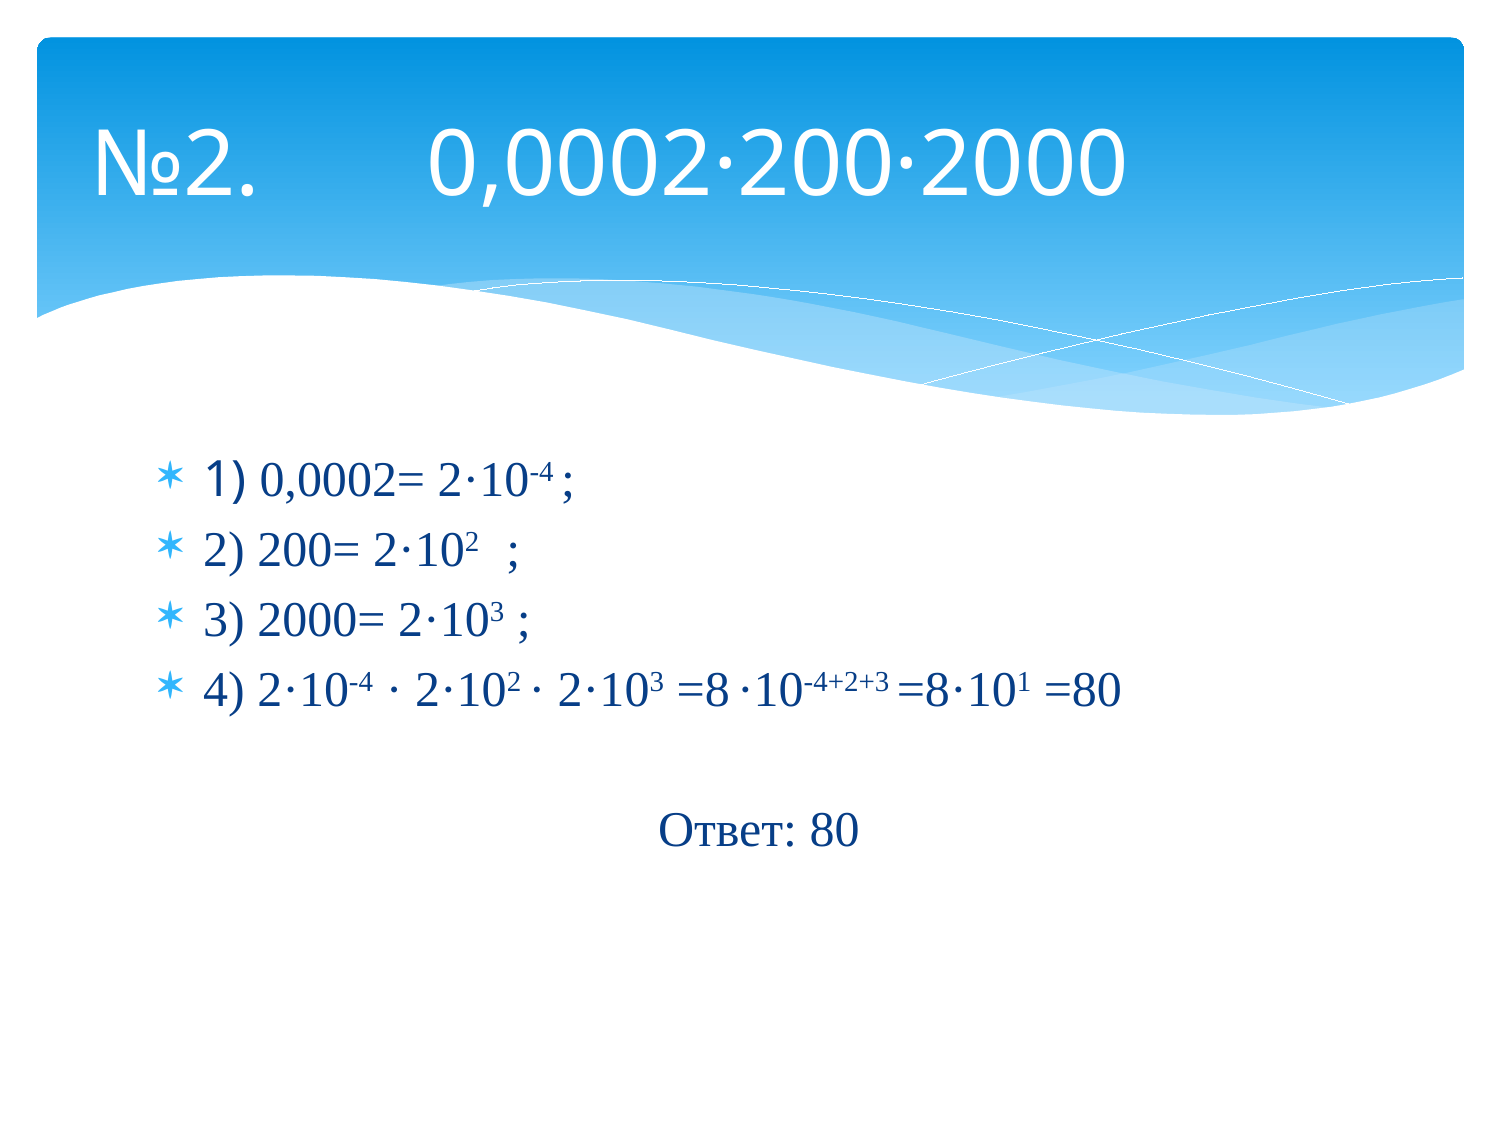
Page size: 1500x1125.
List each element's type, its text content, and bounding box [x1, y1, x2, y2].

title №2. 0,0002·200·2000 [75, 55, 1425, 261]
list 1) 0,0002= 2·10-4 ; 2) 200= 2·102 ; 3) 2000= 2·103 ; 4) 2·10-4 · 2·102 · 2·103 =8 ·10-4+2+3 =8·101 =80 Ответ: 80 [143, 438, 1359, 1005]
